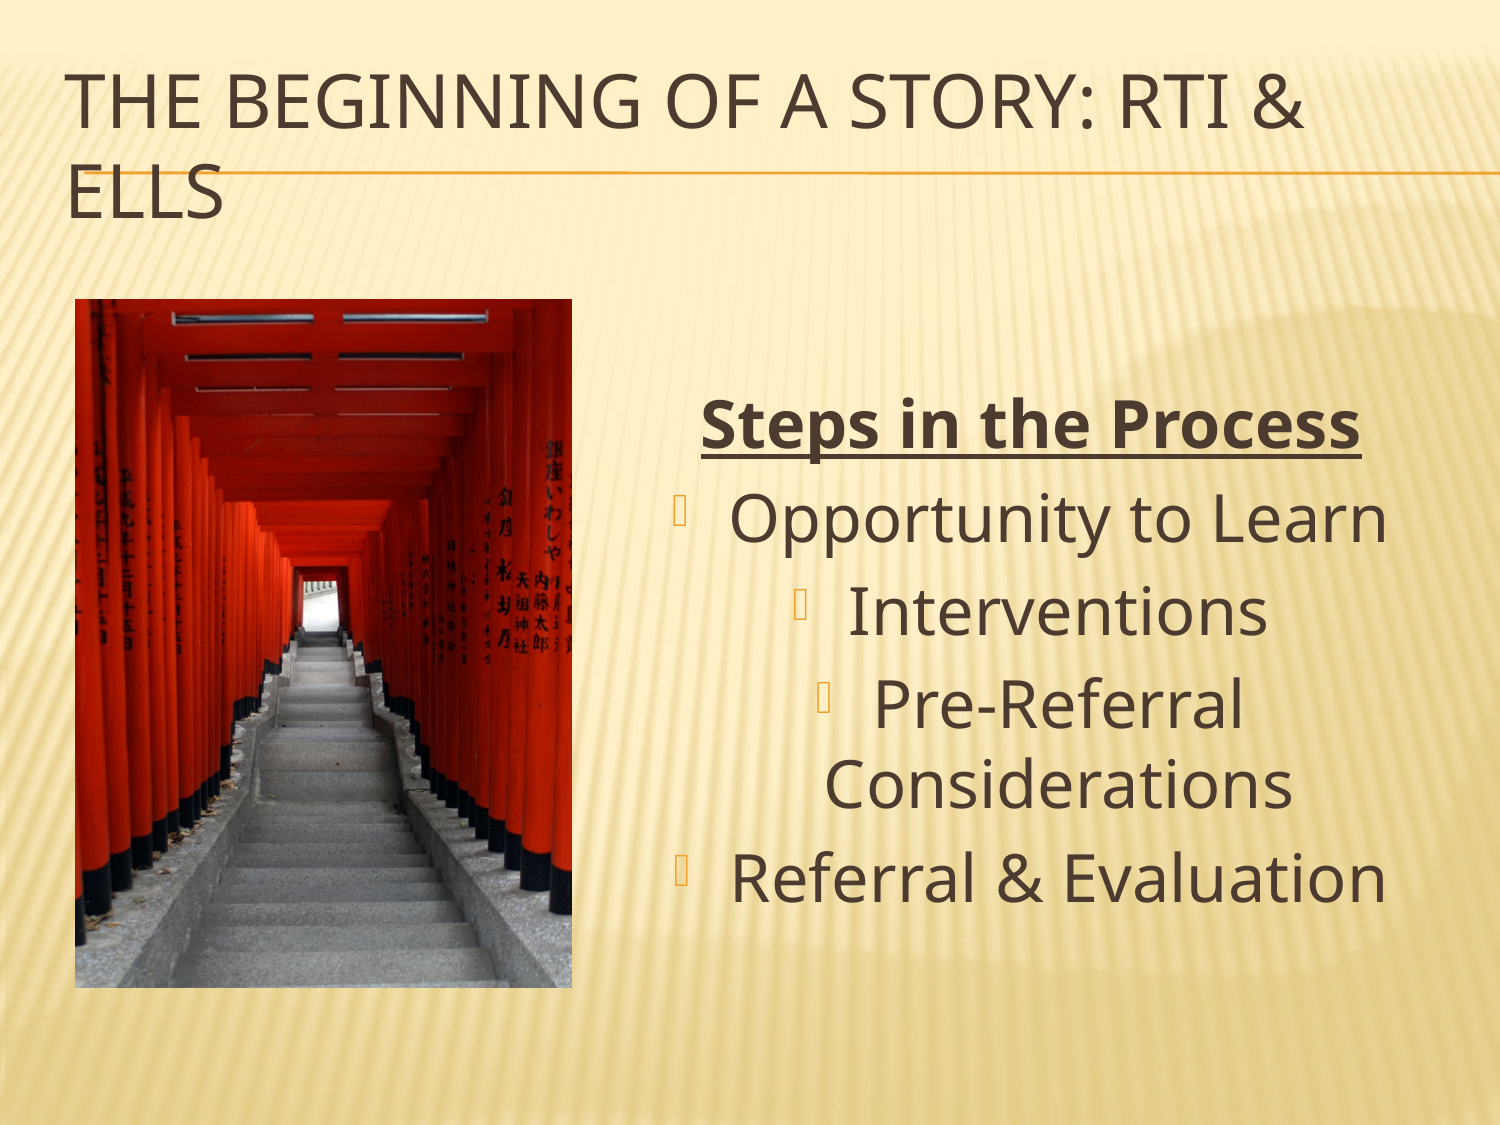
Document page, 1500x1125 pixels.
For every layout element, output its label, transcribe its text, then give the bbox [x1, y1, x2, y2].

list Steps in the Process Opportunity to Learn Interventions Pre-Referral Considerations Referral & Evaluation [587, 375, 1475, 921]
picture [74, 299, 572, 988]
title The beginning of a story: rti & ells [50, 75, 1475, 213]
